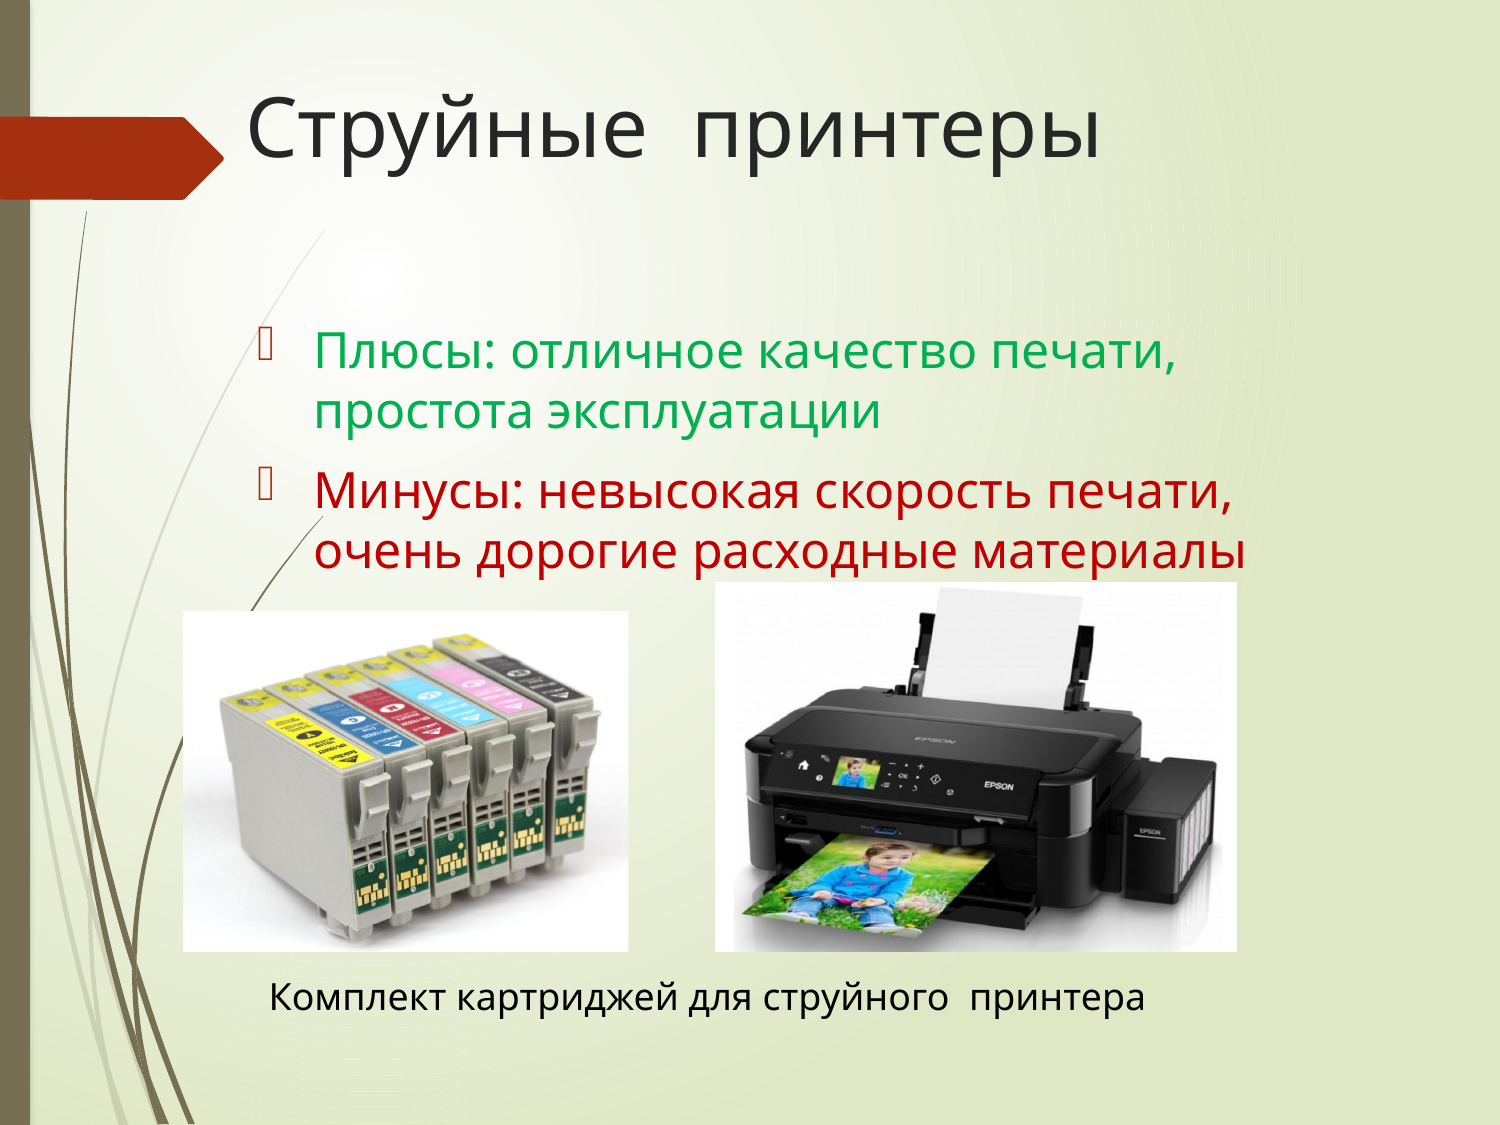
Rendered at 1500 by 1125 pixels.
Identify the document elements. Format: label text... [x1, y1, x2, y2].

picture [715, 582, 1237, 952]
title Струйные принтеры [230, 66, 1312, 277]
list Плюсы: отличное качество печати, простота эксплуатации Минусы: невысокая скорость печати, очень дорогие расходные материалы [242, 310, 1324, 931]
text_box Комплект картриджей для струйного принтера [253, 965, 1500, 1026]
picture [182, 611, 629, 952]
